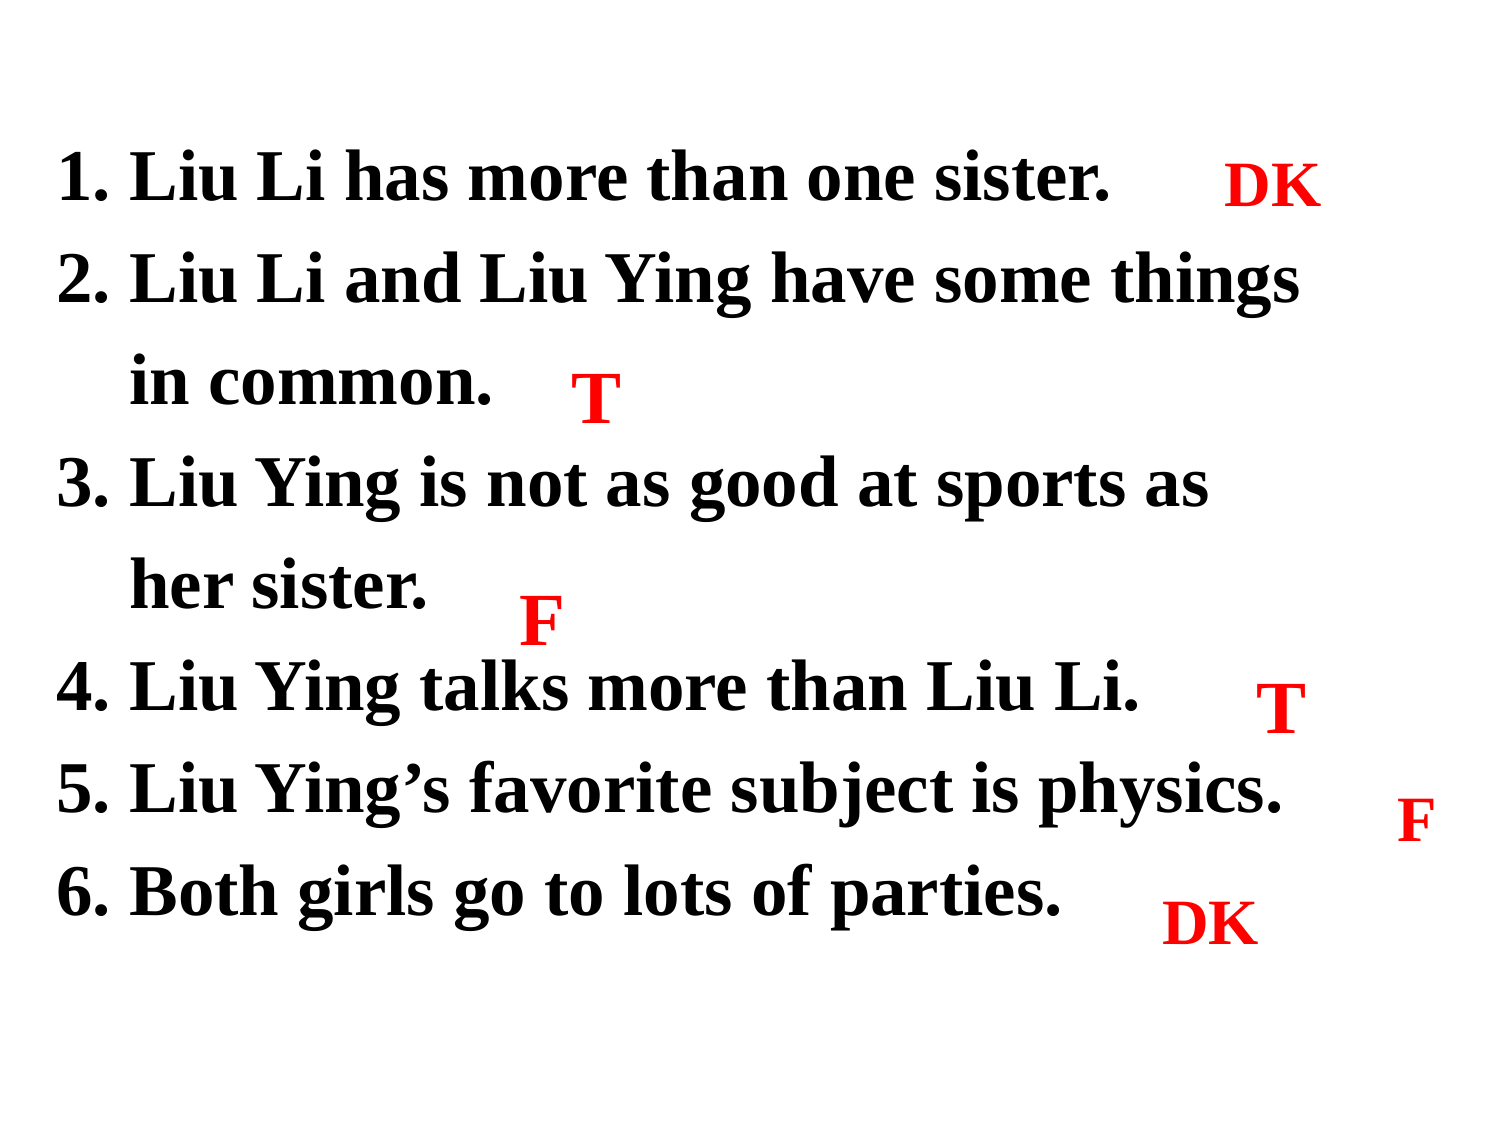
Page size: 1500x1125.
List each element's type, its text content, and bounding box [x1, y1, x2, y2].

text_box F [497, 562, 587, 668]
text_box F [1334, 769, 1500, 862]
list 1. Liu Li has more than one sister. 2. Liu Li and Liu Ying have some things in common. 3. Liu Ying is not as good at sports as her sister. 4. Liu Ying talks more than Liu Li. 5. Liu Ying’s favorite subject is physics. 6. Both girls go to lots of parties. [41, 119, 1392, 1036]
text_box T [513, 341, 679, 447]
text_box DK [1127, 872, 1294, 966]
text_box T [1222, 650, 1341, 756]
text_box DK [1190, 134, 1357, 227]
